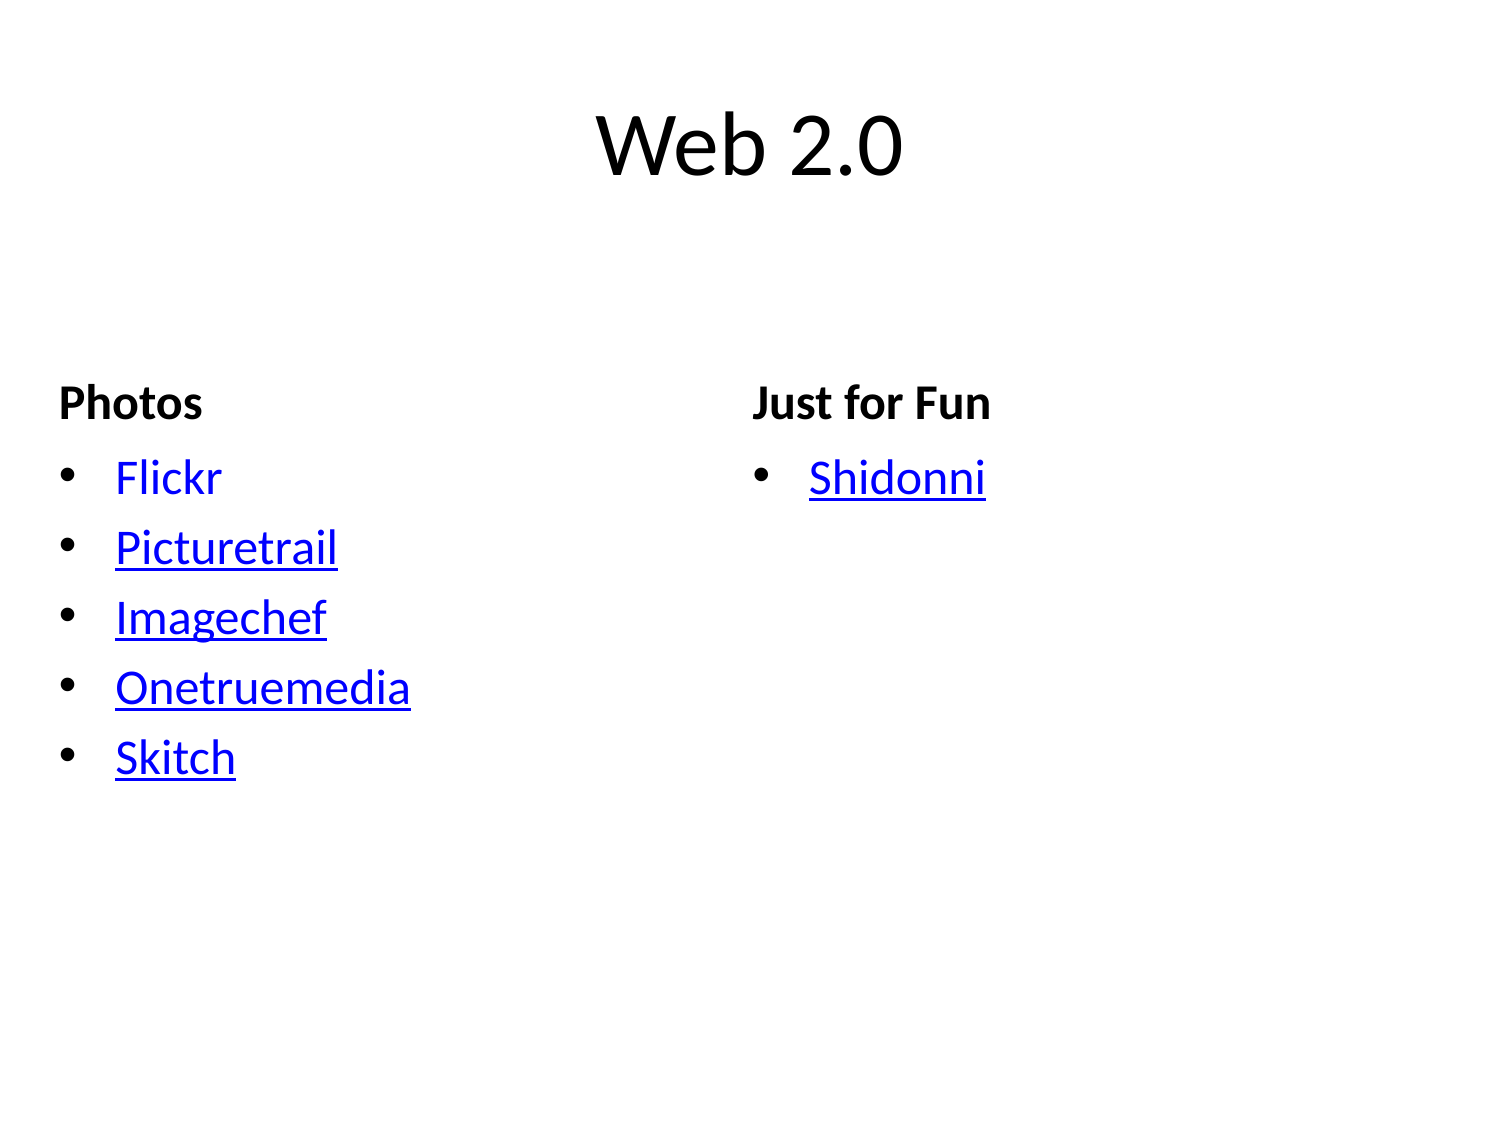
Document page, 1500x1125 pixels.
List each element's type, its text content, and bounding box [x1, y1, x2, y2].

title Web 2.0 [75, 45, 1425, 233]
list Shidonni [737, 436, 1401, 553]
list Just for Fun [737, 331, 1401, 436]
text_box Photos [44, 331, 707, 436]
text_box Flickr Picturetrail Imagechef Onetruemedia Skitch [44, 436, 707, 855]
